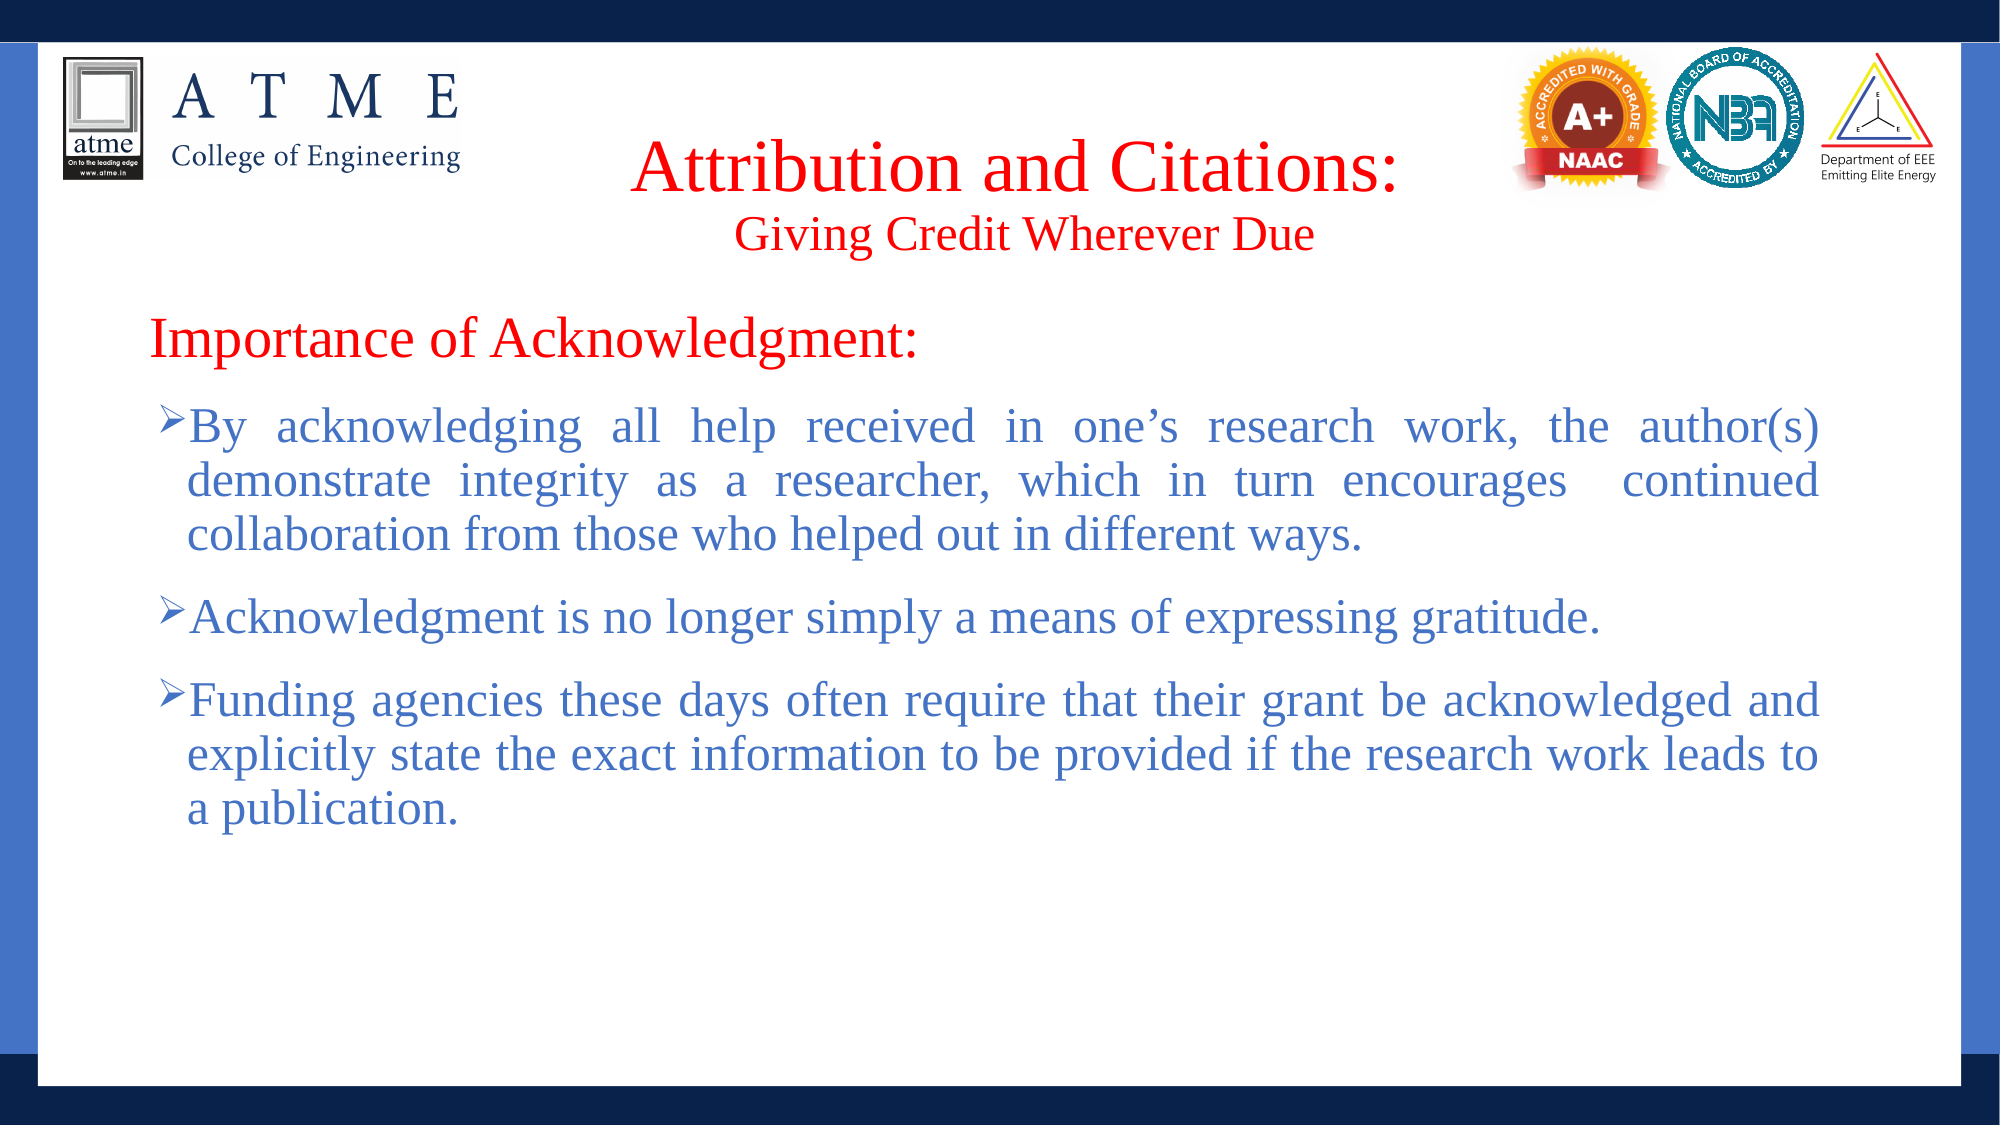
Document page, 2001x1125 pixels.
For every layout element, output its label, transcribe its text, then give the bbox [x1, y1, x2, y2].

picture [63, 57, 461, 180]
list Importance of Acknowledgment: By acknowledging all help received in one’s research work, the author(s) demonstrate integrity as a researcher, which in turn encourages continued collaboration from those who helped out in different ways. Acknowledgment is no longer simply a means of expressing gratitude. Funding agencies these days often require that their grant be acknowledged and explicitly state the exact information to be provided if the research work leads to a publication. [134, 299, 1837, 1025]
picture [0, 1054, 2000, 1125]
picture [0, 0, 2000, 43]
picture [1531, 60, 1651, 99]
picture [1815, 49, 1939, 184]
picture [1666, 47, 1804, 188]
title Attribution and Citations: Giving Credit Wherever Due [350, 99, 1700, 288]
